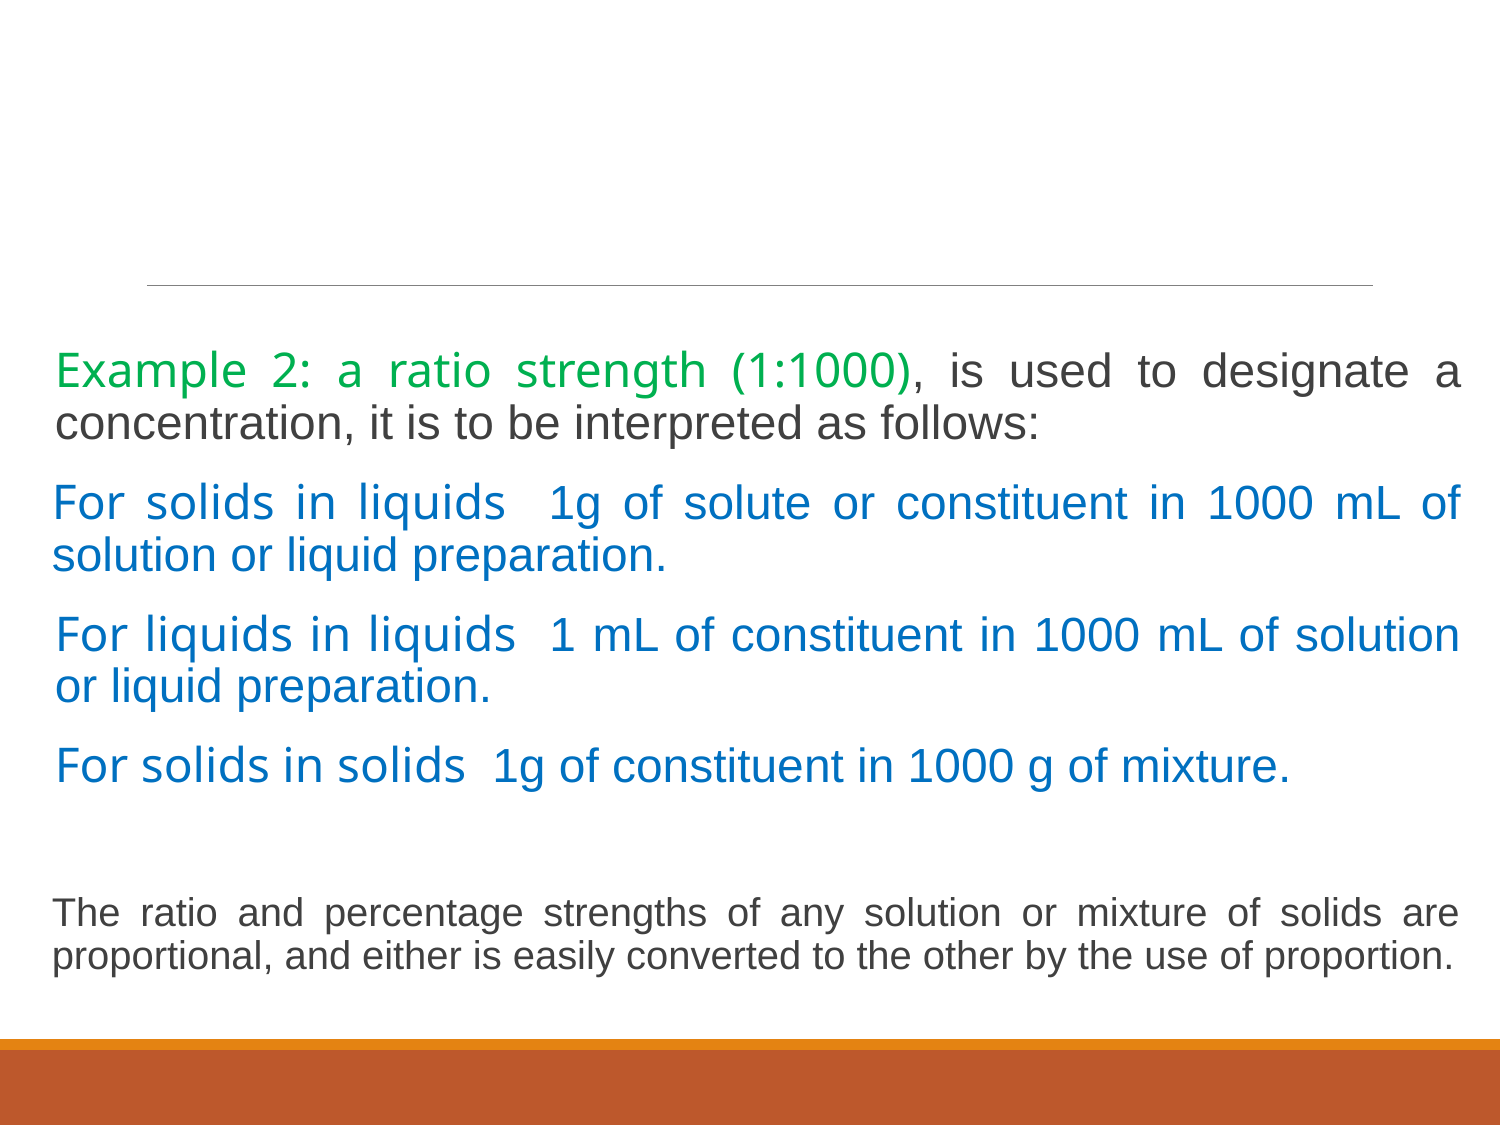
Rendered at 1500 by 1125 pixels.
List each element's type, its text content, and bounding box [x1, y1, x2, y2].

list Example 2: a ratio strength (1:1000), is used to designate a concentration, it is to be interpreted as follows: For solids in liquids 1g of solute or constituent in 1000 mL of solution or liquid preparation. For liquids in liquids 1 mL of constituent in 1000 mL of solution or liquid preparation. For solids in solids 1g of constituent in 1000 g of mixture. The ratio and percentage strengths of any solution or mixture of solids are proportional, and either is easily converted to the other by the use of proportion. [37, 324, 1463, 1000]
